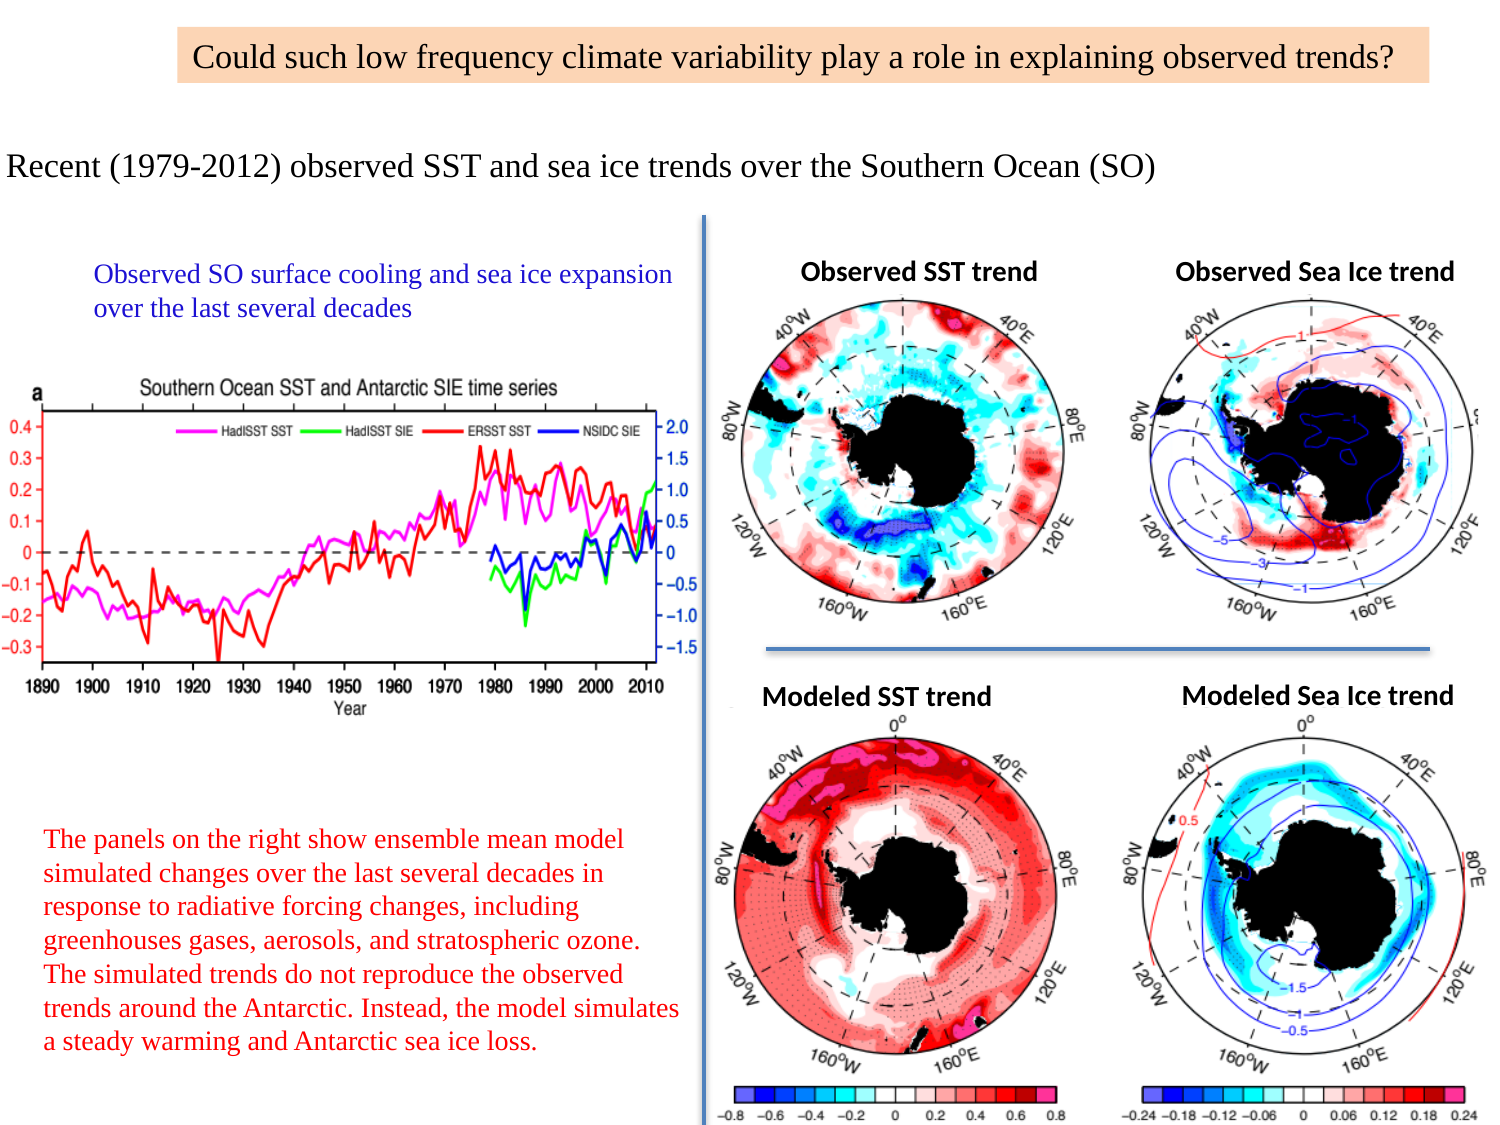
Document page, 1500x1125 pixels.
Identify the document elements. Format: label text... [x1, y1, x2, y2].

text_box Observed SO surface cooling and sea ice expansion over the last several decades [78, 247, 694, 330]
picture [705, 706, 1500, 1122]
picture [712, 294, 1479, 633]
picture [1, 364, 702, 721]
text_box Modeled Sea Ice trend [1166, 668, 1470, 705]
text_box Modeled SST trend [747, 669, 1008, 705]
text_box Could such low frequency climate variability play a role in explaining observed trends? [177, 26, 1430, 83]
text_box The panels on the right show ensemble mean model simulated changes over the last several decades in response to radiative forcing changes, including greenhouses gases, aerosols, and stratospheric ozone. The simulated trends do not reproduce the observed trends around the Antarctic. Instead, the model simulates a steady warming and Antarctic sea ice loss. [28, 812, 697, 1064]
text_box Observed SST trend [786, 244, 1054, 293]
text_box Recent (1979-2012) observed SST and sea ice trends over the Southern Ocean (SO) [0, 142, 1393, 191]
text_box Observed Sea Ice trend [1160, 244, 1471, 293]
